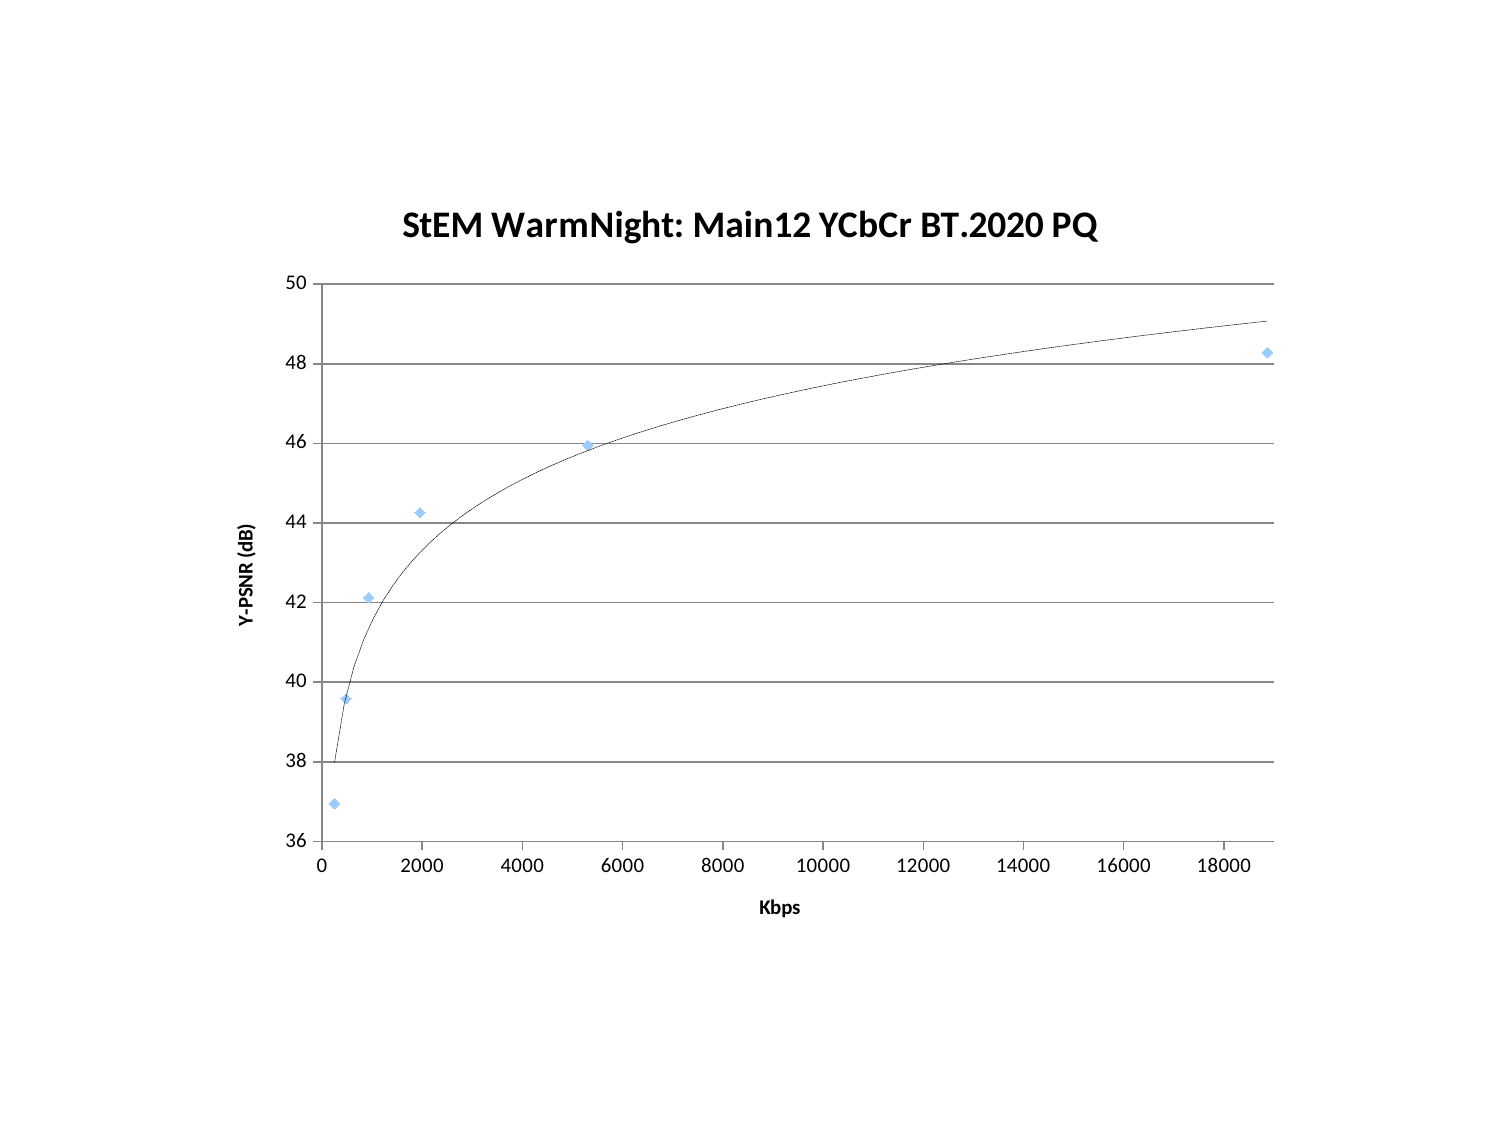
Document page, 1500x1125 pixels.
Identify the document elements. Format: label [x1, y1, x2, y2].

chart [203, 174, 1296, 951]
